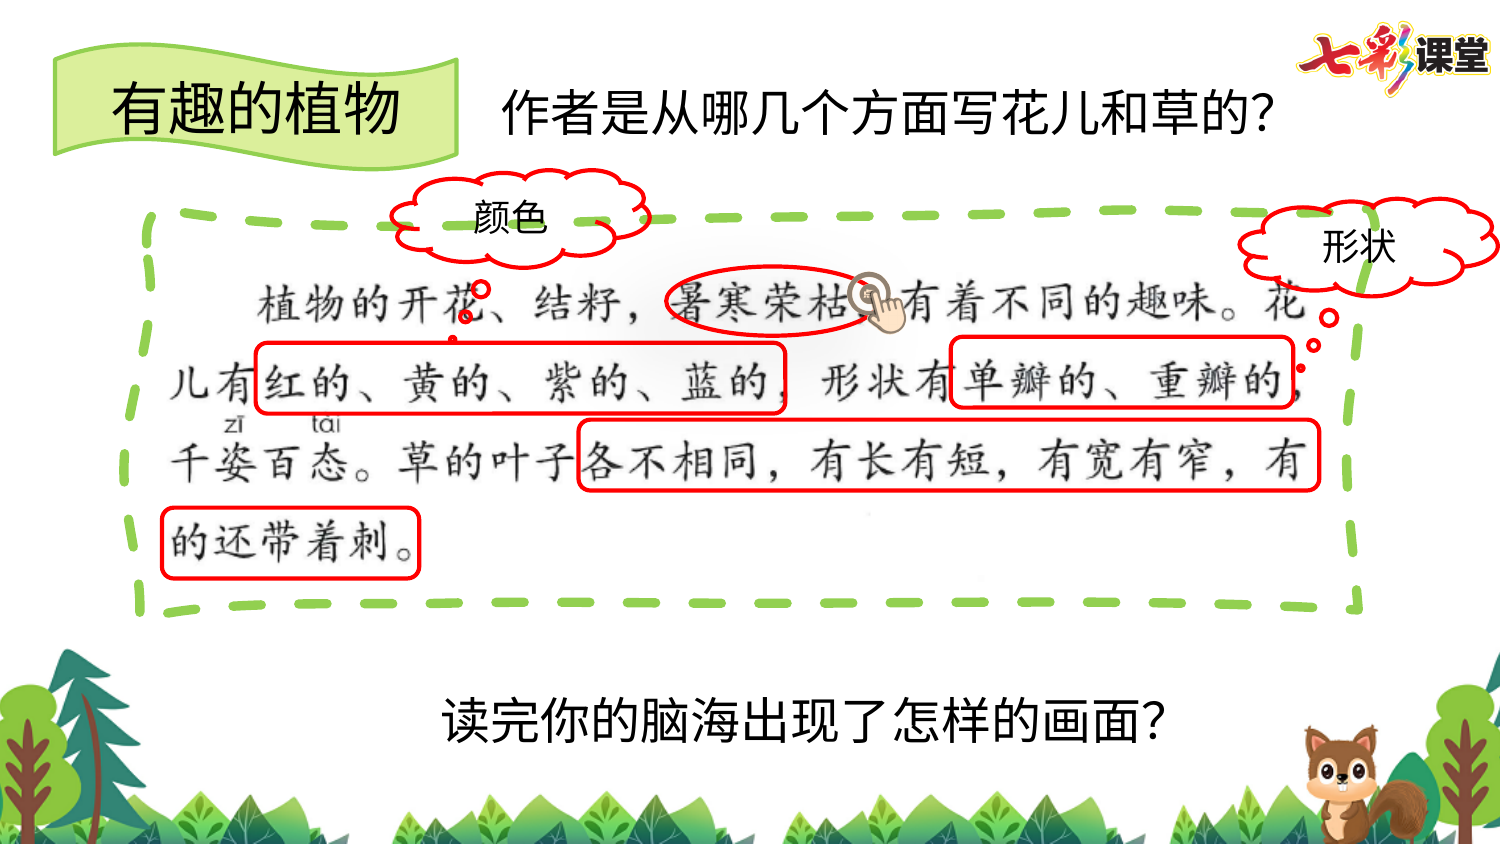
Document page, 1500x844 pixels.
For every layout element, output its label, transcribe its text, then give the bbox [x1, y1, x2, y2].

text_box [123, 206, 1389, 621]
text_box 作者是从哪几个方面写花儿和草的？ [485, 73, 1316, 149]
text_box 形状 [1327, 196, 1500, 296]
text_box 颜色 [397, 168, 646, 205]
text_box 有趣的植物 [52, 42, 459, 172]
picture [840, 267, 918, 344]
text_box 读完你的脑海出现了怎样的画面？ [426, 681, 1206, 757]
picture [0, 0, 1500, 844]
